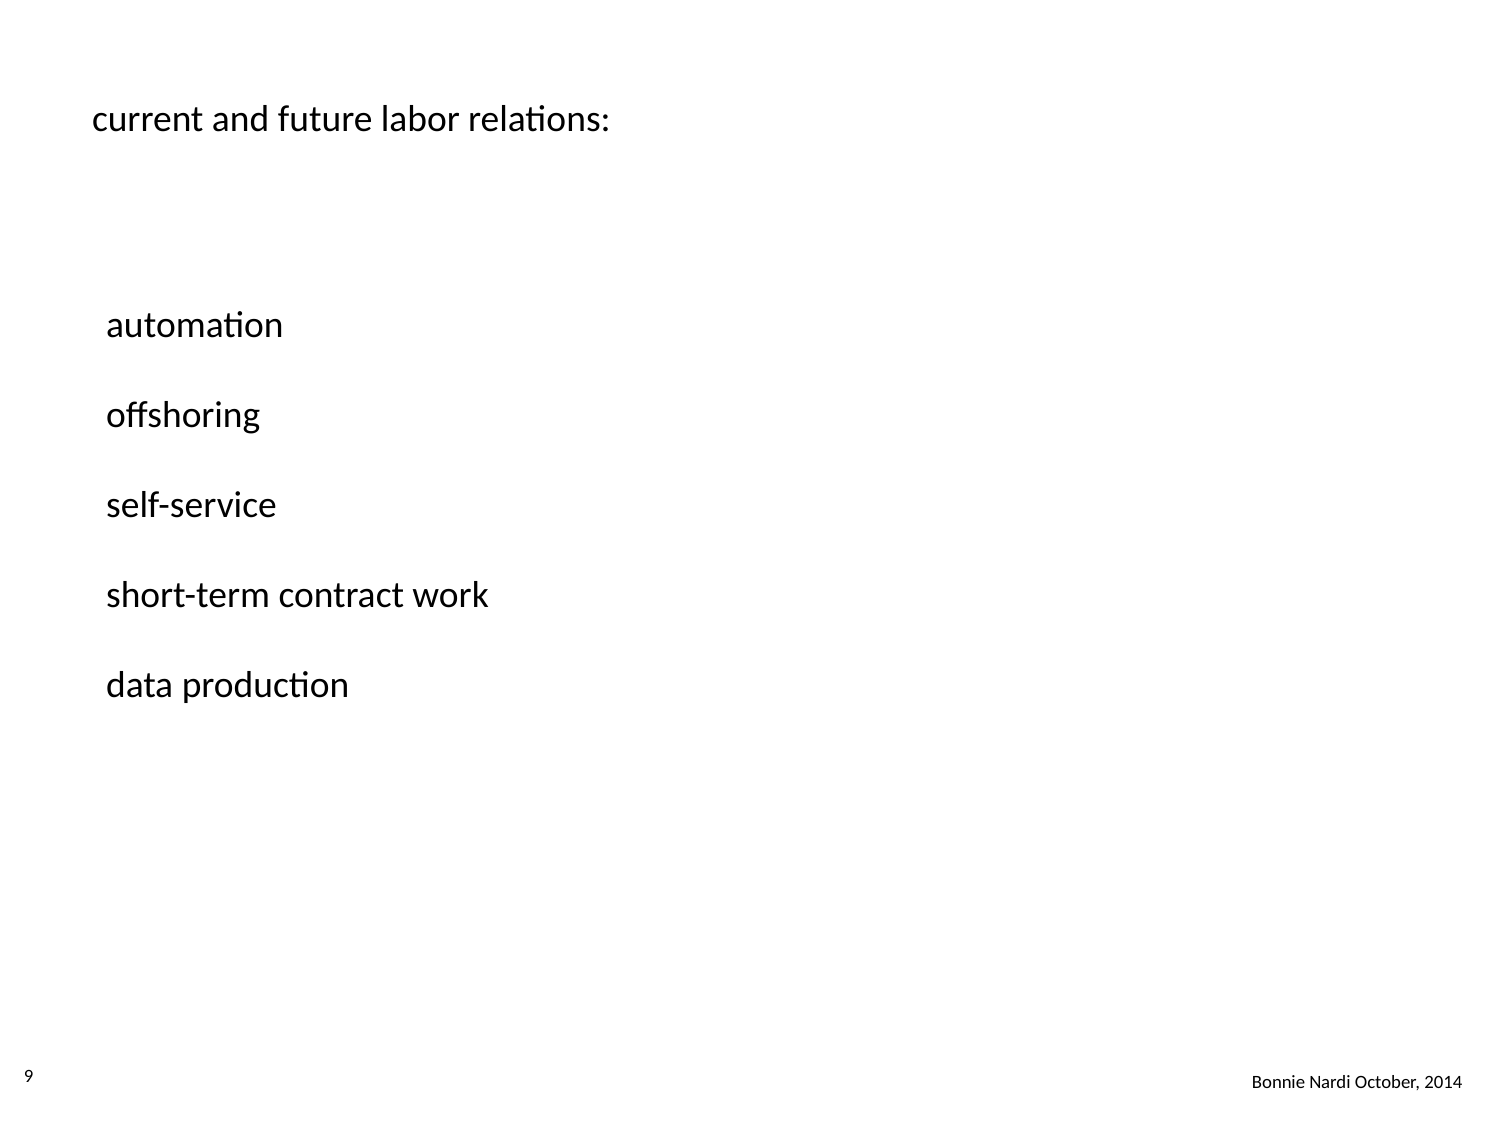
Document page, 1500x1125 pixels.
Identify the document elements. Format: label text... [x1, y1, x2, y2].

title current and future labor relations: [77, 48, 1353, 186]
text_box 9 [9, 1056, 118, 1094]
text_box automation offshoring self-service short-term contract work data production [91, 247, 1405, 848]
text_box Bonnie Nardi October, 2014 [1237, 1061, 1478, 1100]
